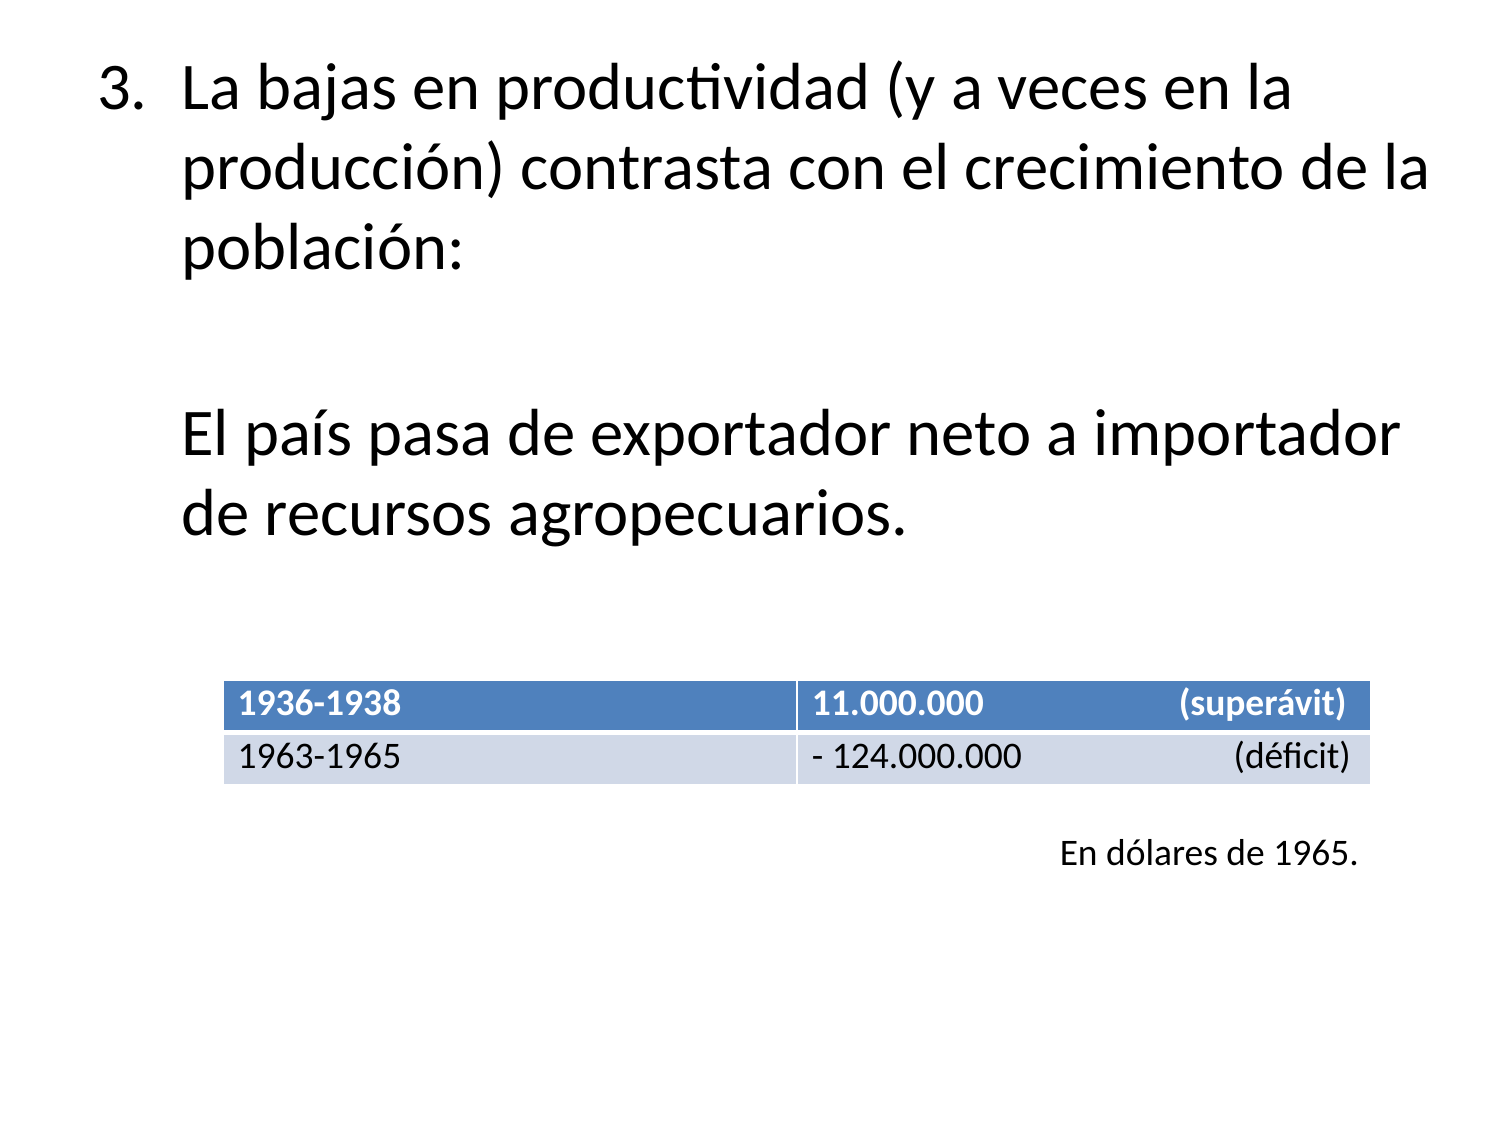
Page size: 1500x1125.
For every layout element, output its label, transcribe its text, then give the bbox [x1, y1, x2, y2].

table_header 11.000.000 (superávit) [798, 681, 1370, 730]
table_cell - 124.000.000 (déficit) [798, 735, 1370, 784]
table_cell 1963-1965 [224, 735, 796, 784]
text_box En dólares de 1965. [1044, 820, 1374, 880]
table_header 1936-1938 [224, 681, 796, 730]
list La bajas en productividad (y a veces en la producción) contrasta con el crecimiento de la población: El país pasa de exportador neto a importador de recursos agropecuarios. [82, 35, 1454, 1079]
